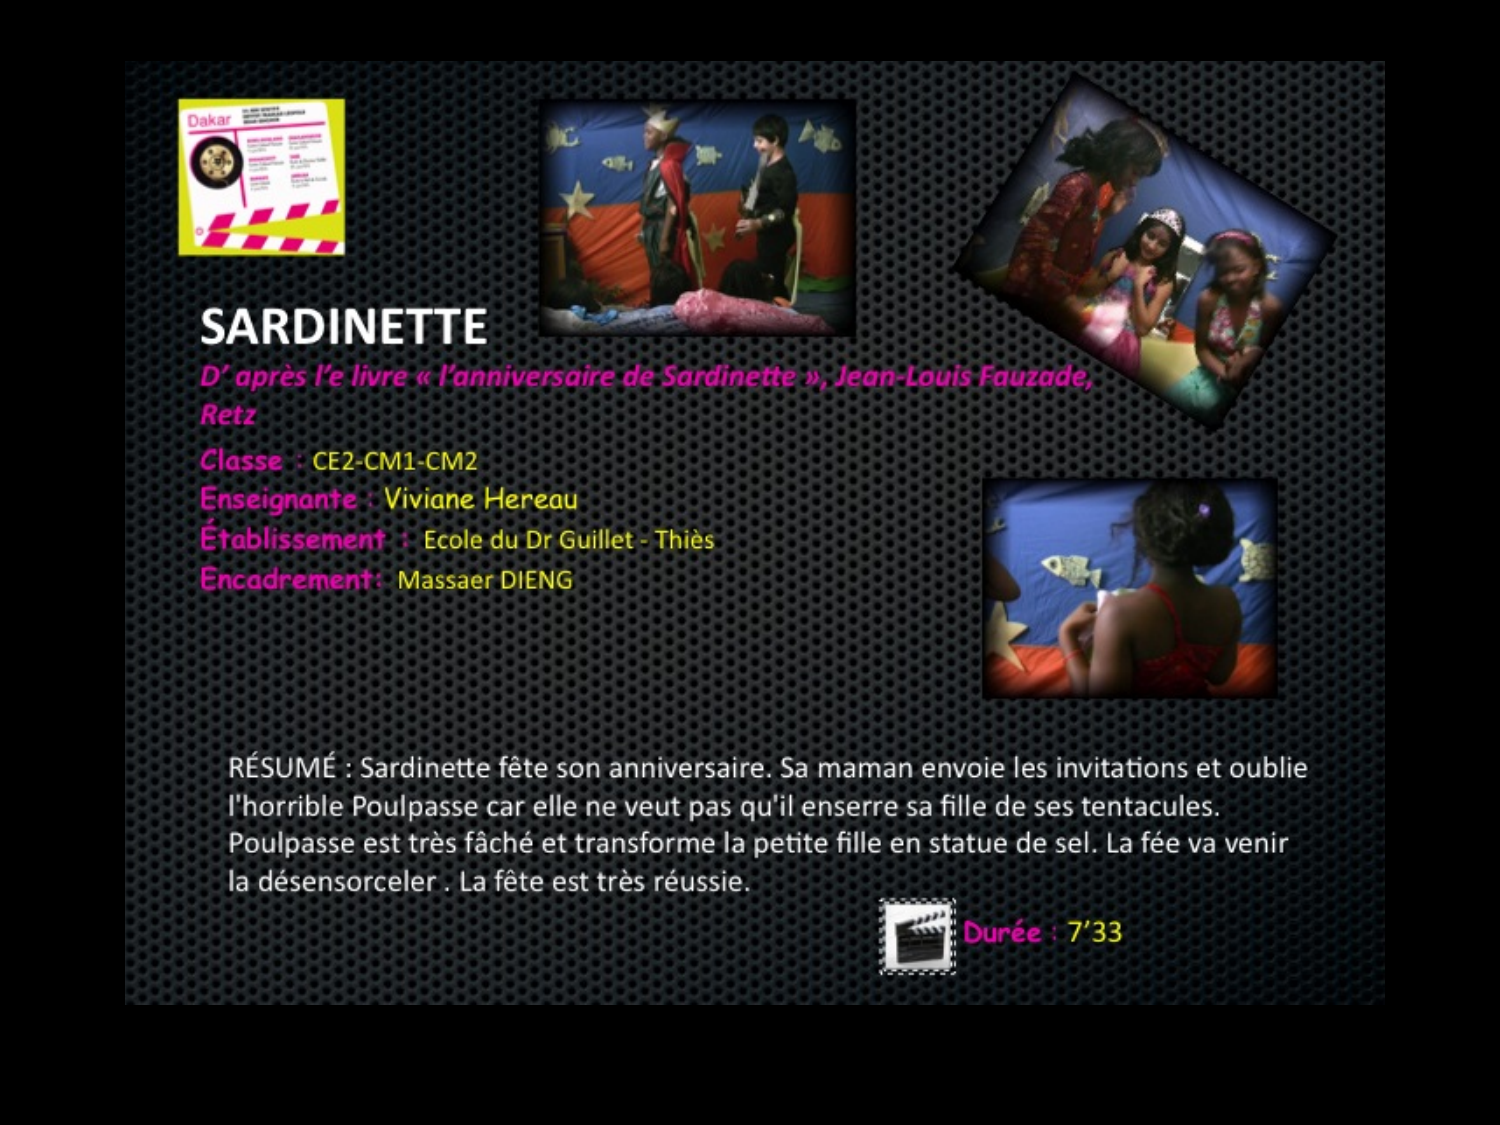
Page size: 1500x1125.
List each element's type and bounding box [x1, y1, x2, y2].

list [0, 60, 1500, 1006]
